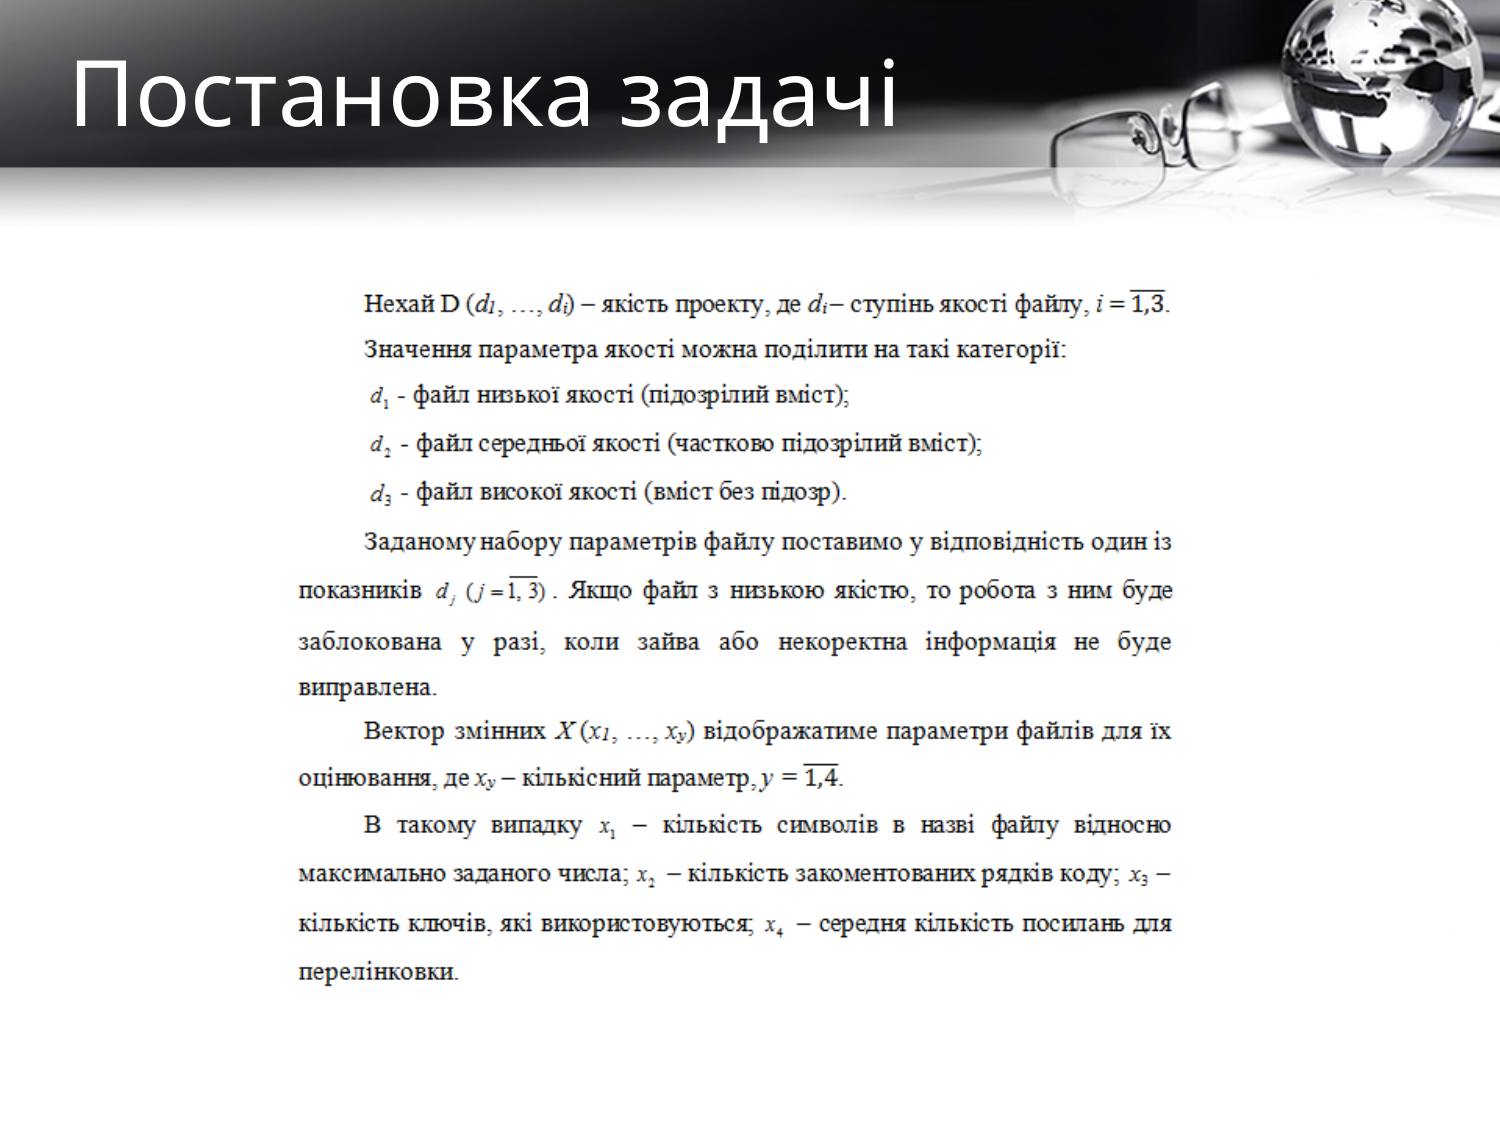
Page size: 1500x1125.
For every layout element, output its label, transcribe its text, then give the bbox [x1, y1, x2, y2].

title Постановка задачі [52, 30, 1254, 149]
picture [0, 0, 1500, 1125]
